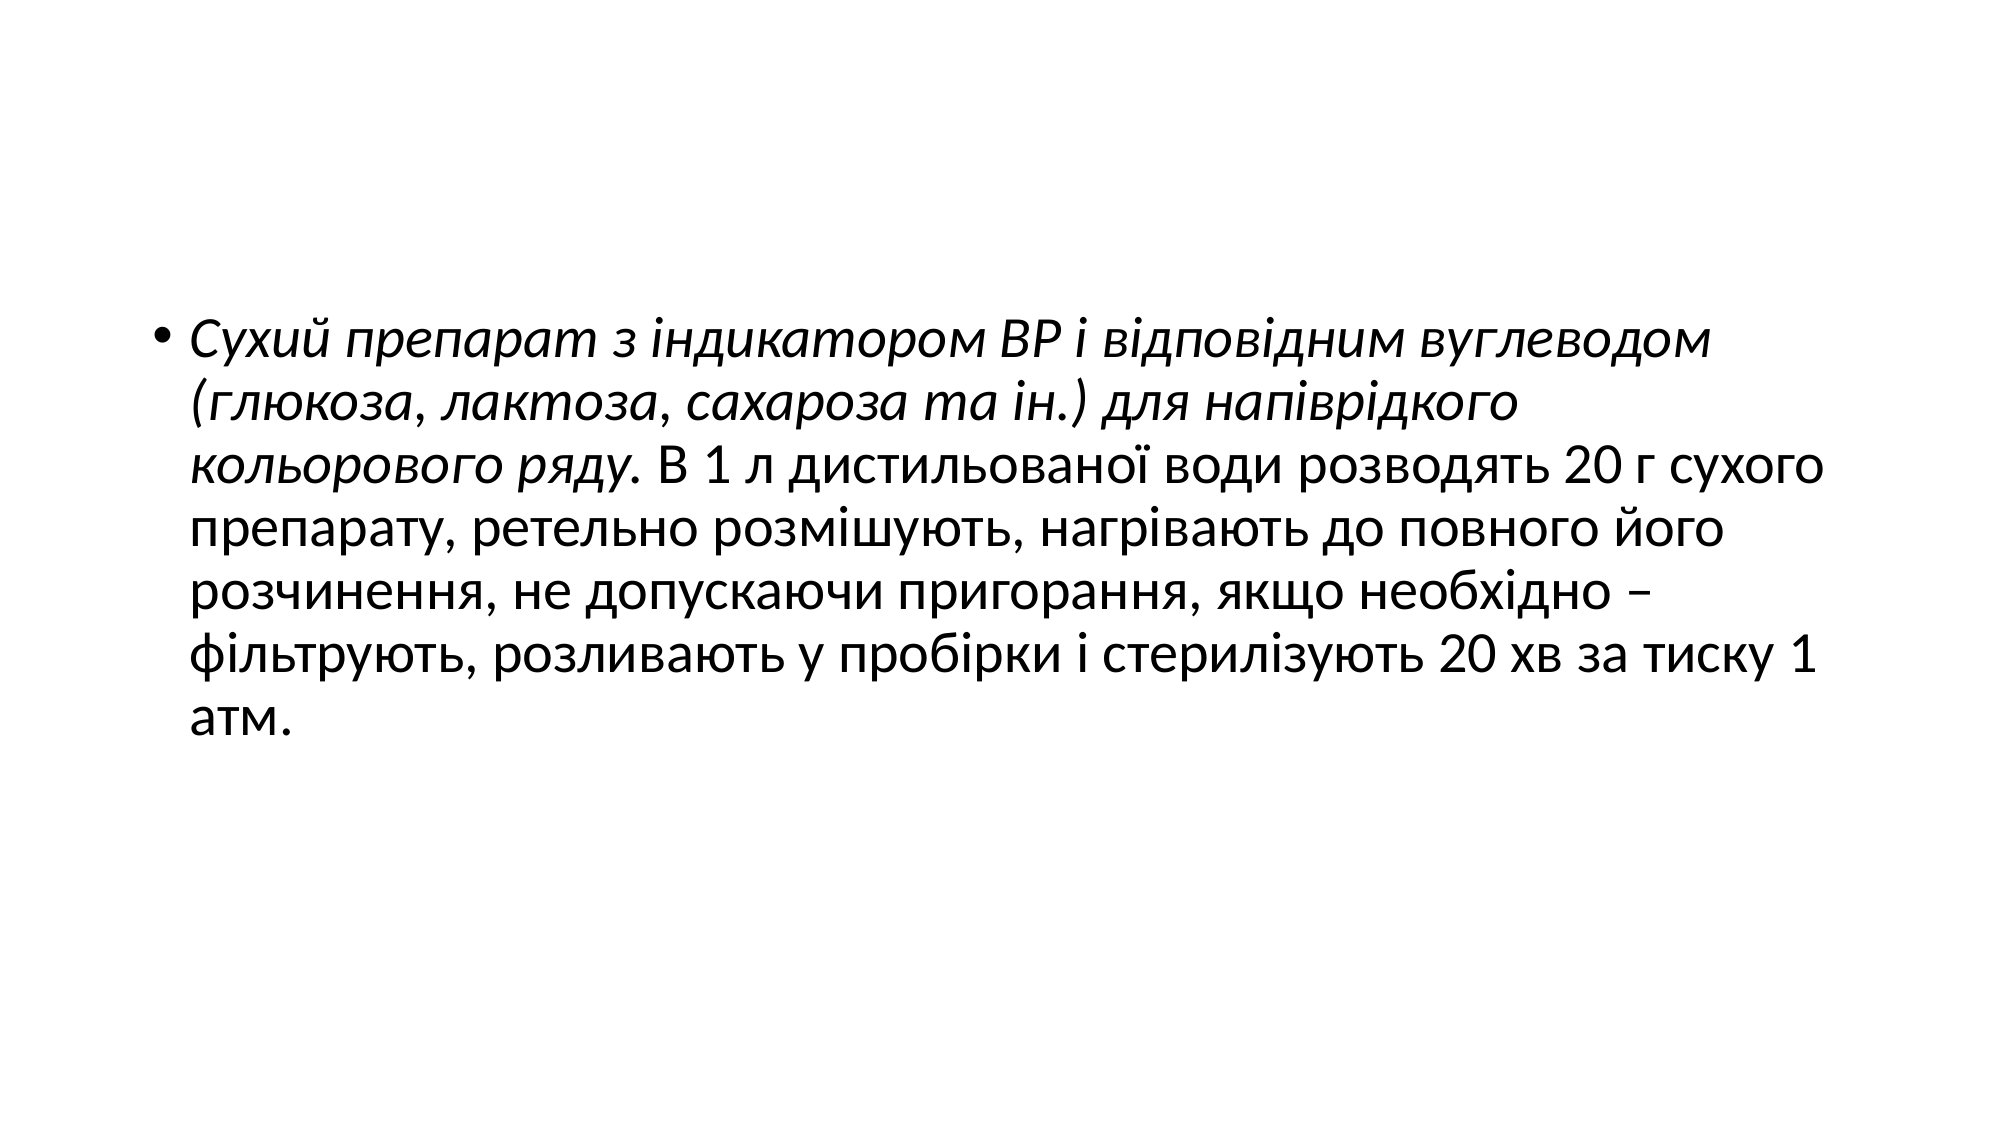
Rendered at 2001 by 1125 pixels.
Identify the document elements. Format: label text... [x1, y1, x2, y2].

list Сухий препарат з індикатором ВР і відповідним вуглеводом (глюкоза, лактоза, сахароза та ін.) для напіврідкого кольорового ряду. В 1 л дистильованої води розводять 20 г сухого препарату, ретельно розмішують, нагрівають до повного його розчинення, не допускаючи пригорання, якщо необхідно – фільтрують, розливають у пробірки і стерилізують 20 хв за тиску 1 атм. [137, 299, 1863, 1014]
